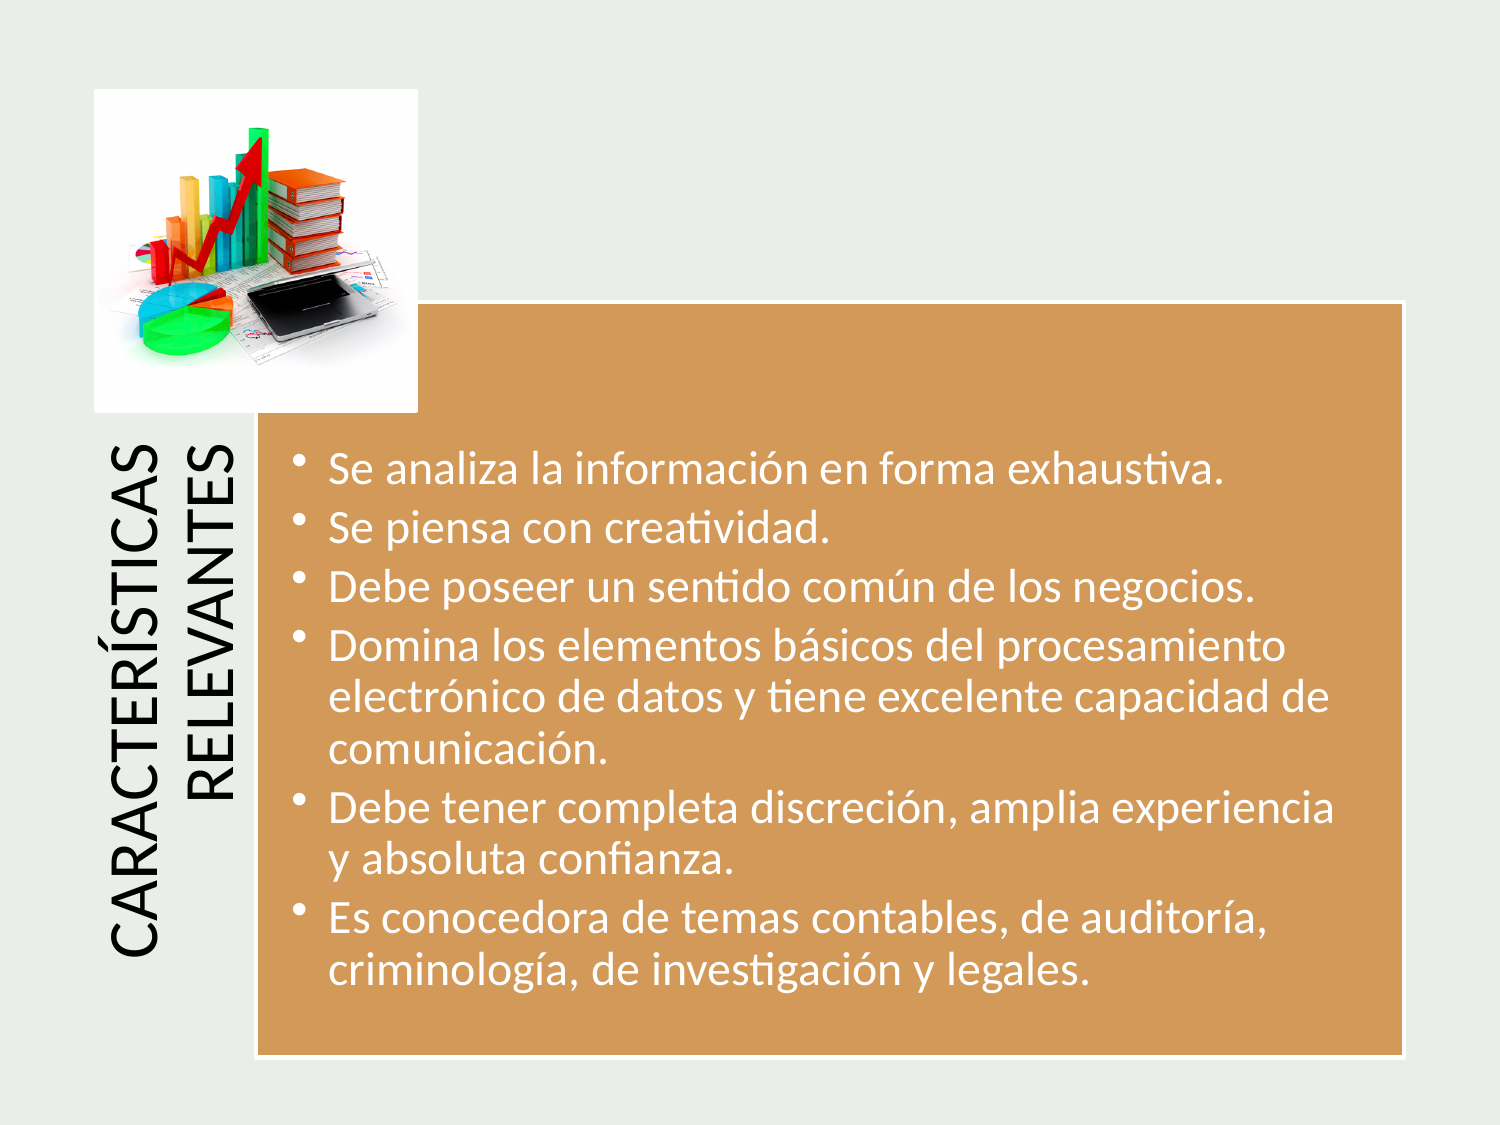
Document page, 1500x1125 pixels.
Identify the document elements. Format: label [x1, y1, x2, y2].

list [74, 89, 1426, 1059]
